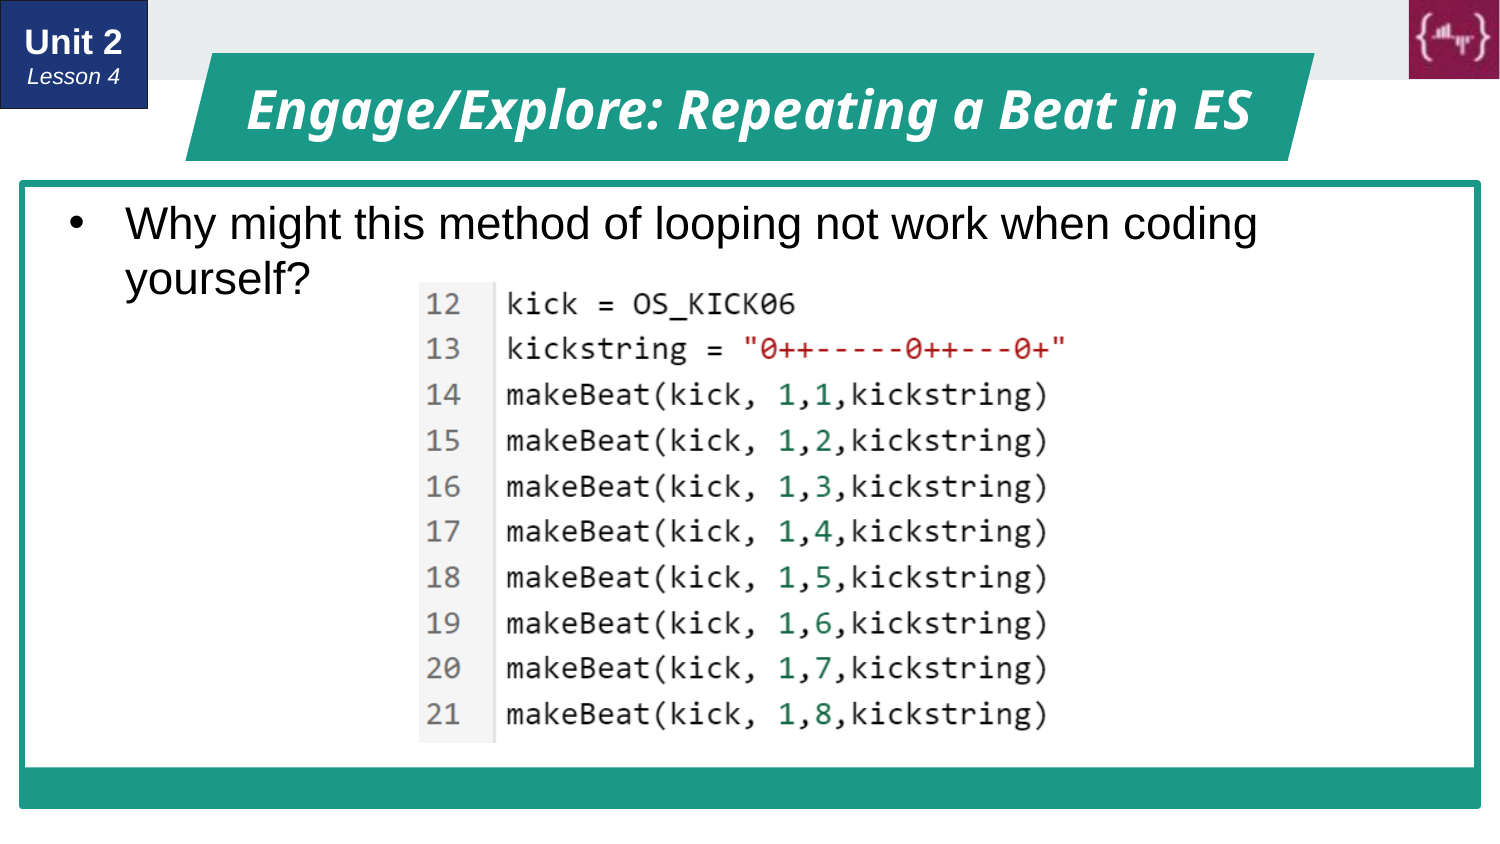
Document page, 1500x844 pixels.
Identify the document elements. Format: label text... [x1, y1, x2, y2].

title Engage/Explore: Repeating a Beat in ES [221, 60, 1279, 155]
text_box [185, 53, 1315, 161]
text_box Unit 2 Lesson 4 [0, 0, 148, 109]
picture [1408, 0, 1500, 79]
picture [25, 186, 1475, 804]
